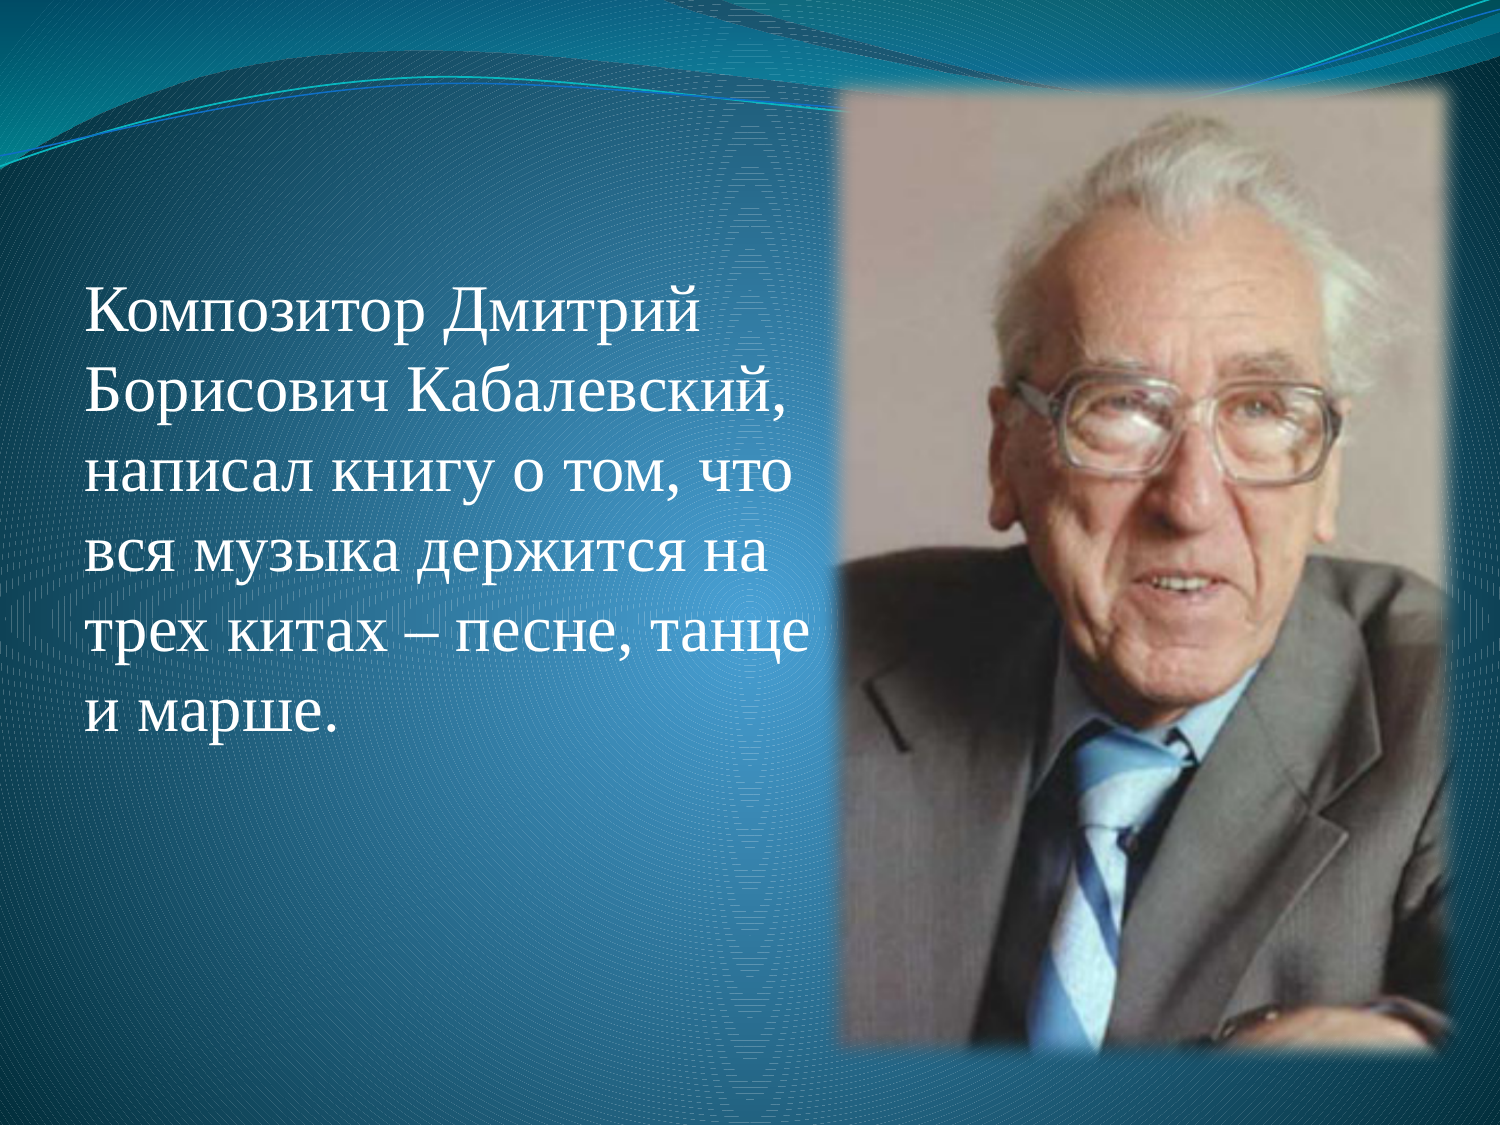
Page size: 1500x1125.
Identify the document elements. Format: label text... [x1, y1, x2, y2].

picture [820, 70, 1466, 1066]
text_box Композитор Дмитрий Борисович Кабалевский, написал книгу о том, что вся музыка держится на трех китах – песне, танце и марше. [70, 257, 813, 753]
